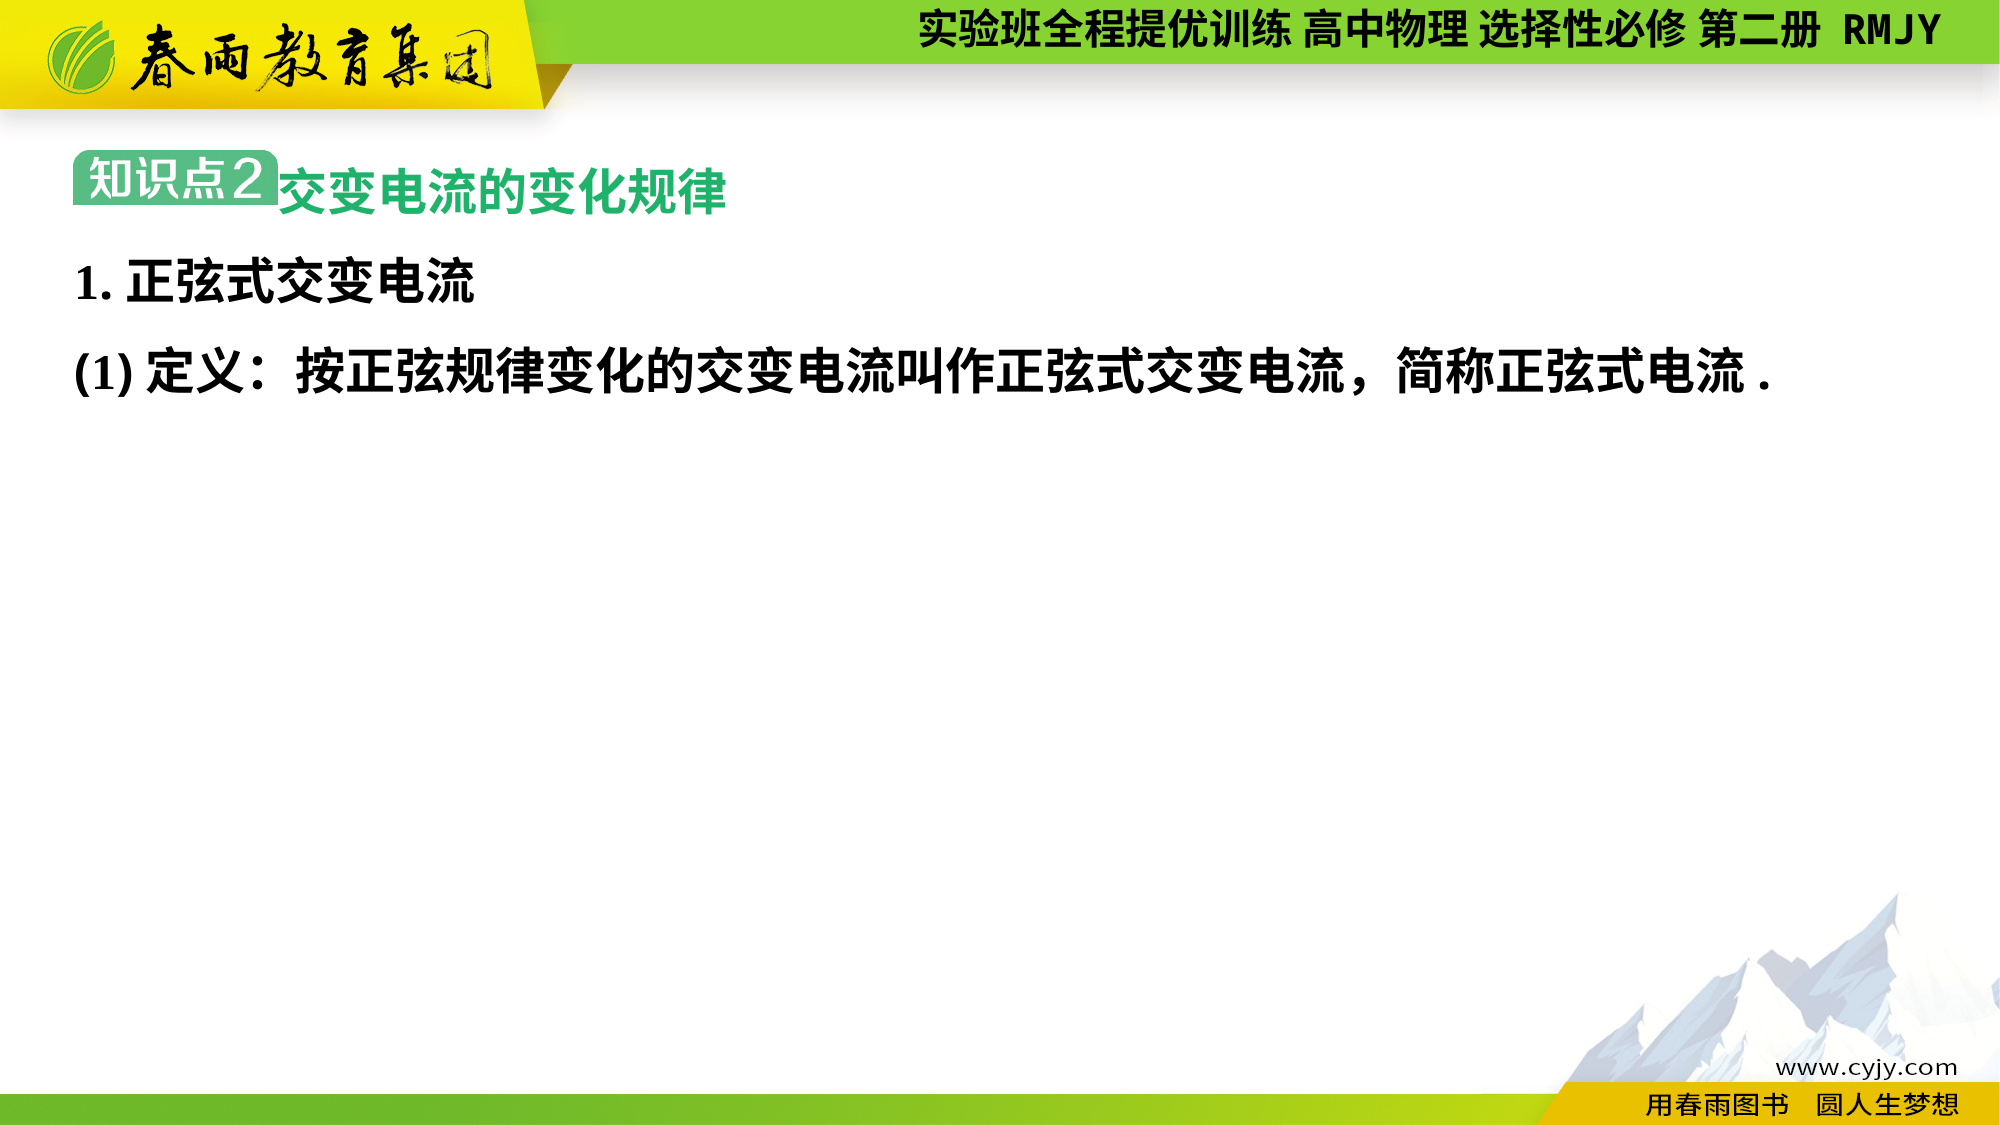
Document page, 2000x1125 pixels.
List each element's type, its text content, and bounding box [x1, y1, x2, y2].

picture [0, 0, 2000, 1125]
list 交变电流的变化规律 1.正弦式交变电流 (1)定义：按正弦规律变化的交变电流叫作正弦式交变电流，简称正弦式电流. [59, 122, 1944, 411]
